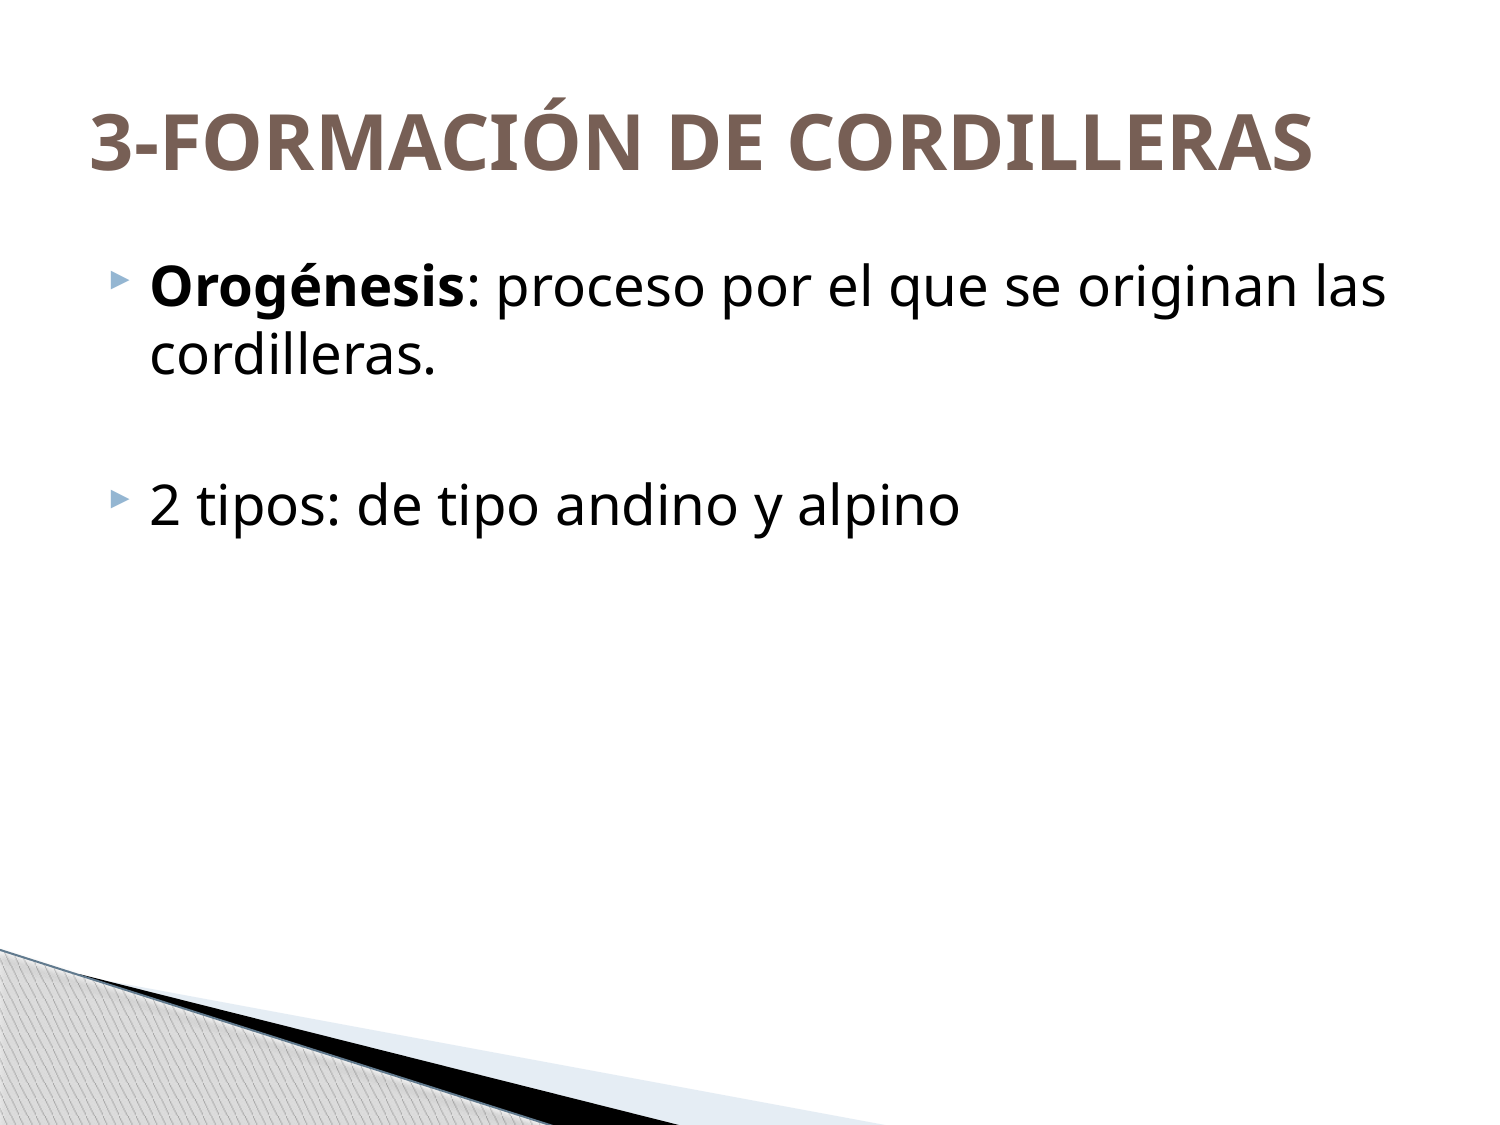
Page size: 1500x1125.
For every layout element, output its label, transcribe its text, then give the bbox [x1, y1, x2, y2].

title 3-FORMACIÓN DE CORDILLERAS [75, 45, 1425, 233]
list Orogénesis: proceso por el que se originan las cordilleras. 2 tipos: de tipo andino y alpino [75, 243, 1425, 986]
